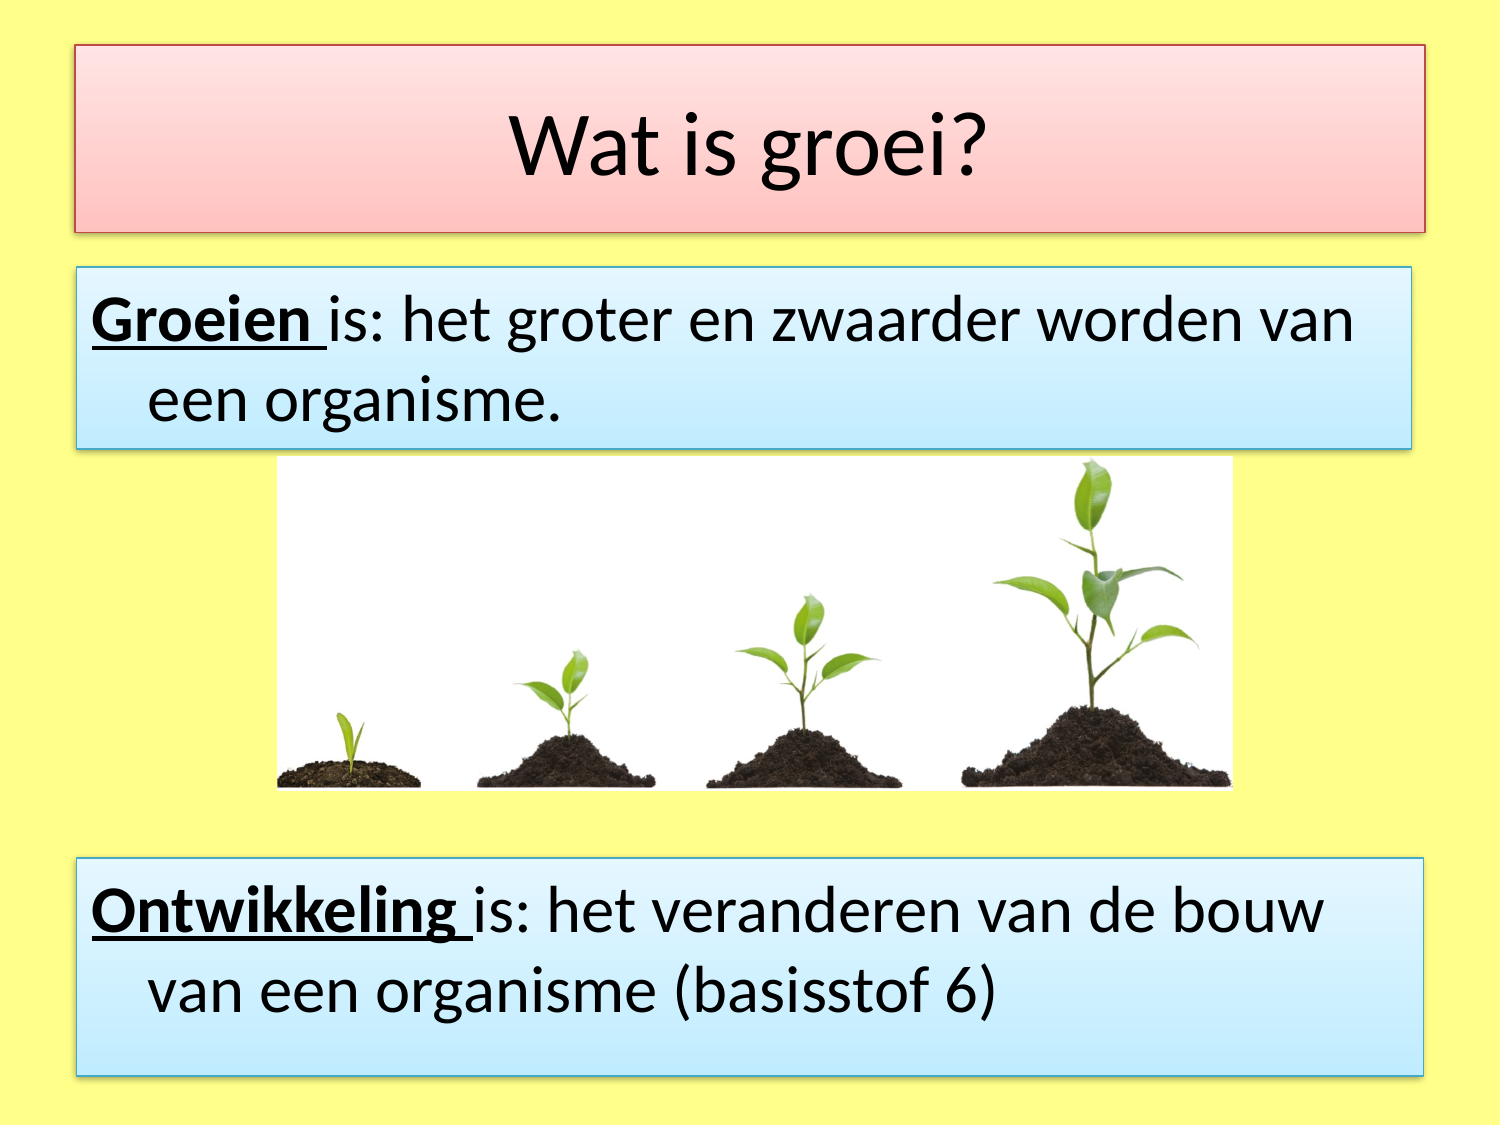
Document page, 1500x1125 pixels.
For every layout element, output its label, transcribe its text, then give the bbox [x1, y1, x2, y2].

list Ontwikkeling is: het veranderen van de bouw van een organisme (basisstof 6) [76, 857, 1424, 1077]
list Groeien is: het groter en zwaarder worden van een organisme. [76, 266, 1412, 450]
title Wat is groei? [74, 44, 1426, 233]
picture [277, 455, 1234, 792]
